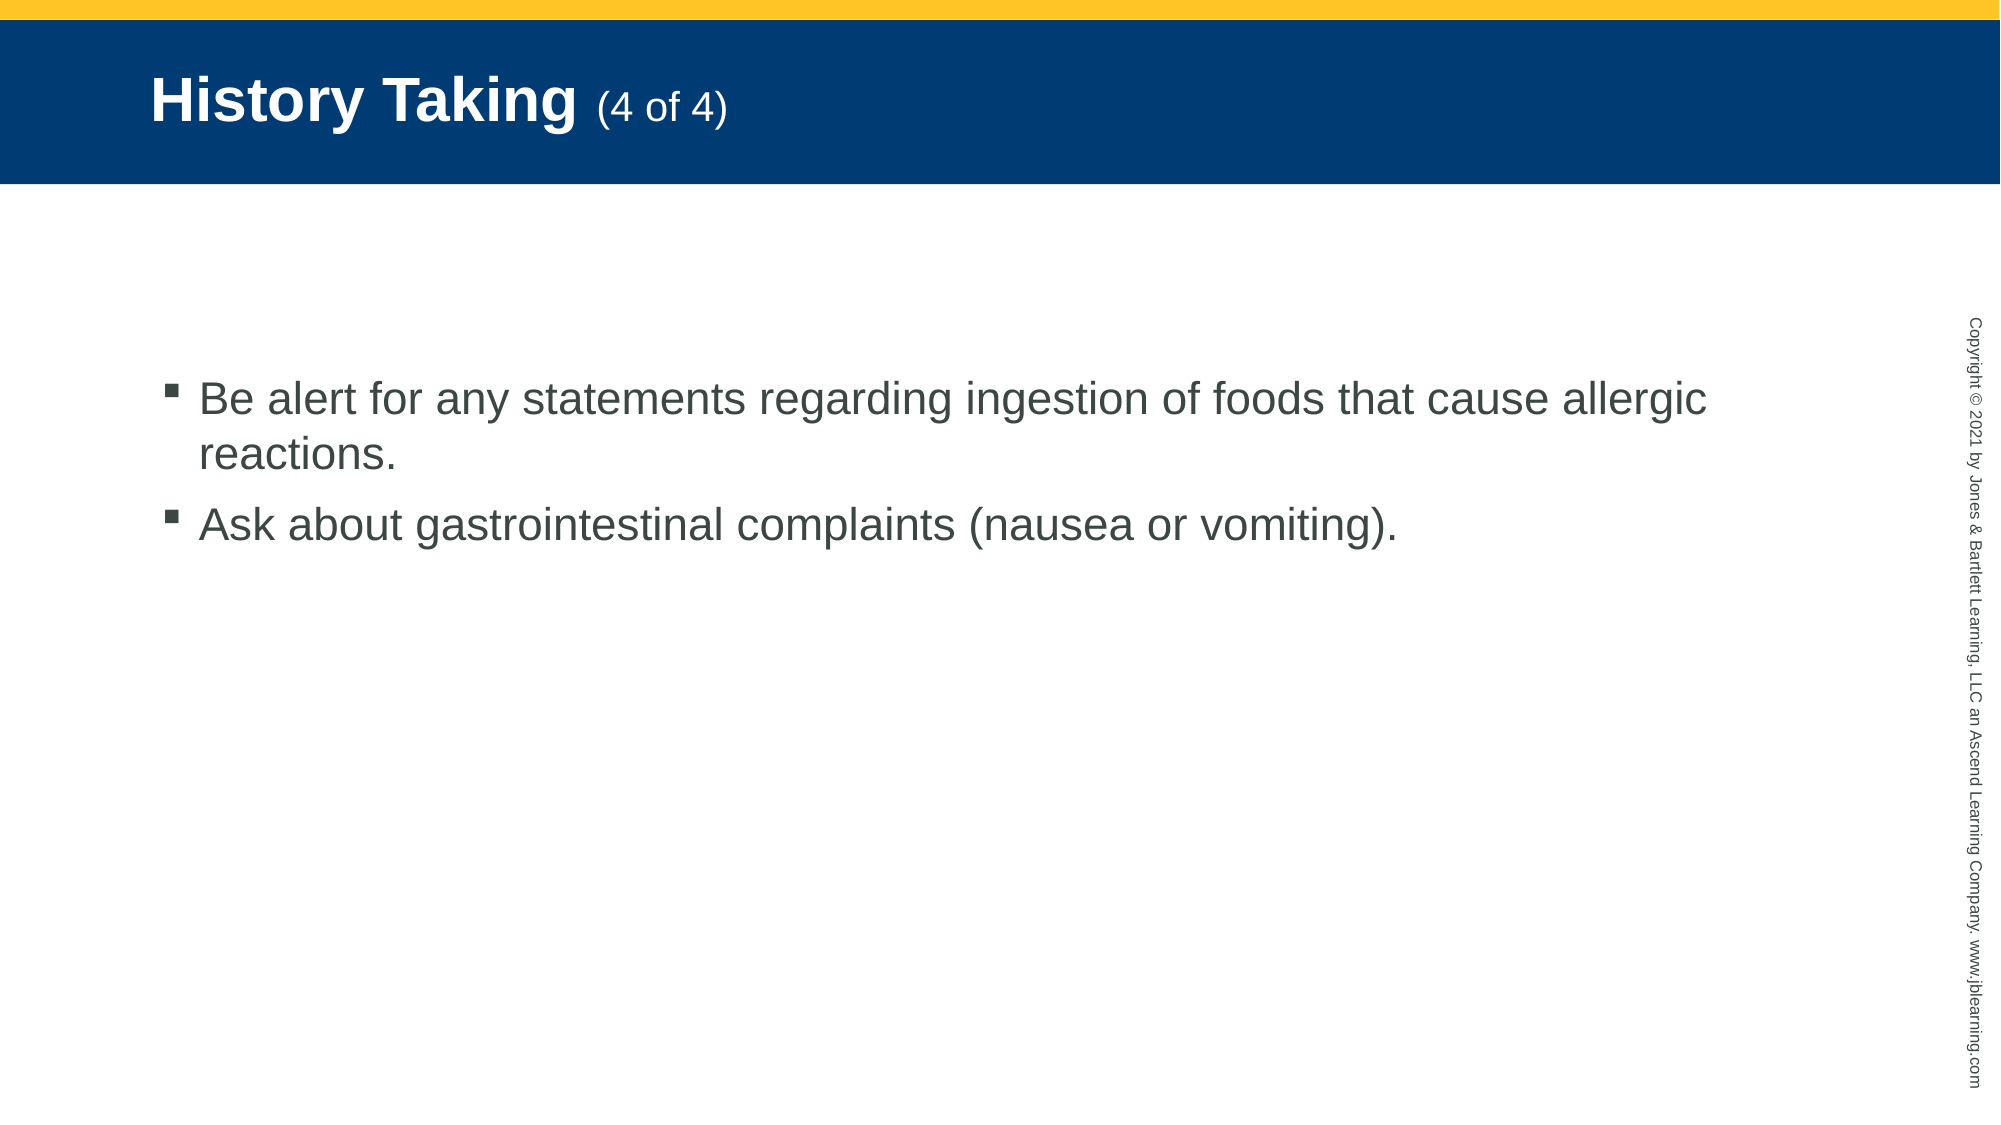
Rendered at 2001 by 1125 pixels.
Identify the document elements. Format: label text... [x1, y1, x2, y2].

title History Taking (4 of 4) [0, 19, 2000, 185]
list Be alert for any statements regarding ingestion of foods that cause allergic reactions. Ask about gastrointestinal complaints (nausea or vomiting). [146, 361, 1859, 1016]
